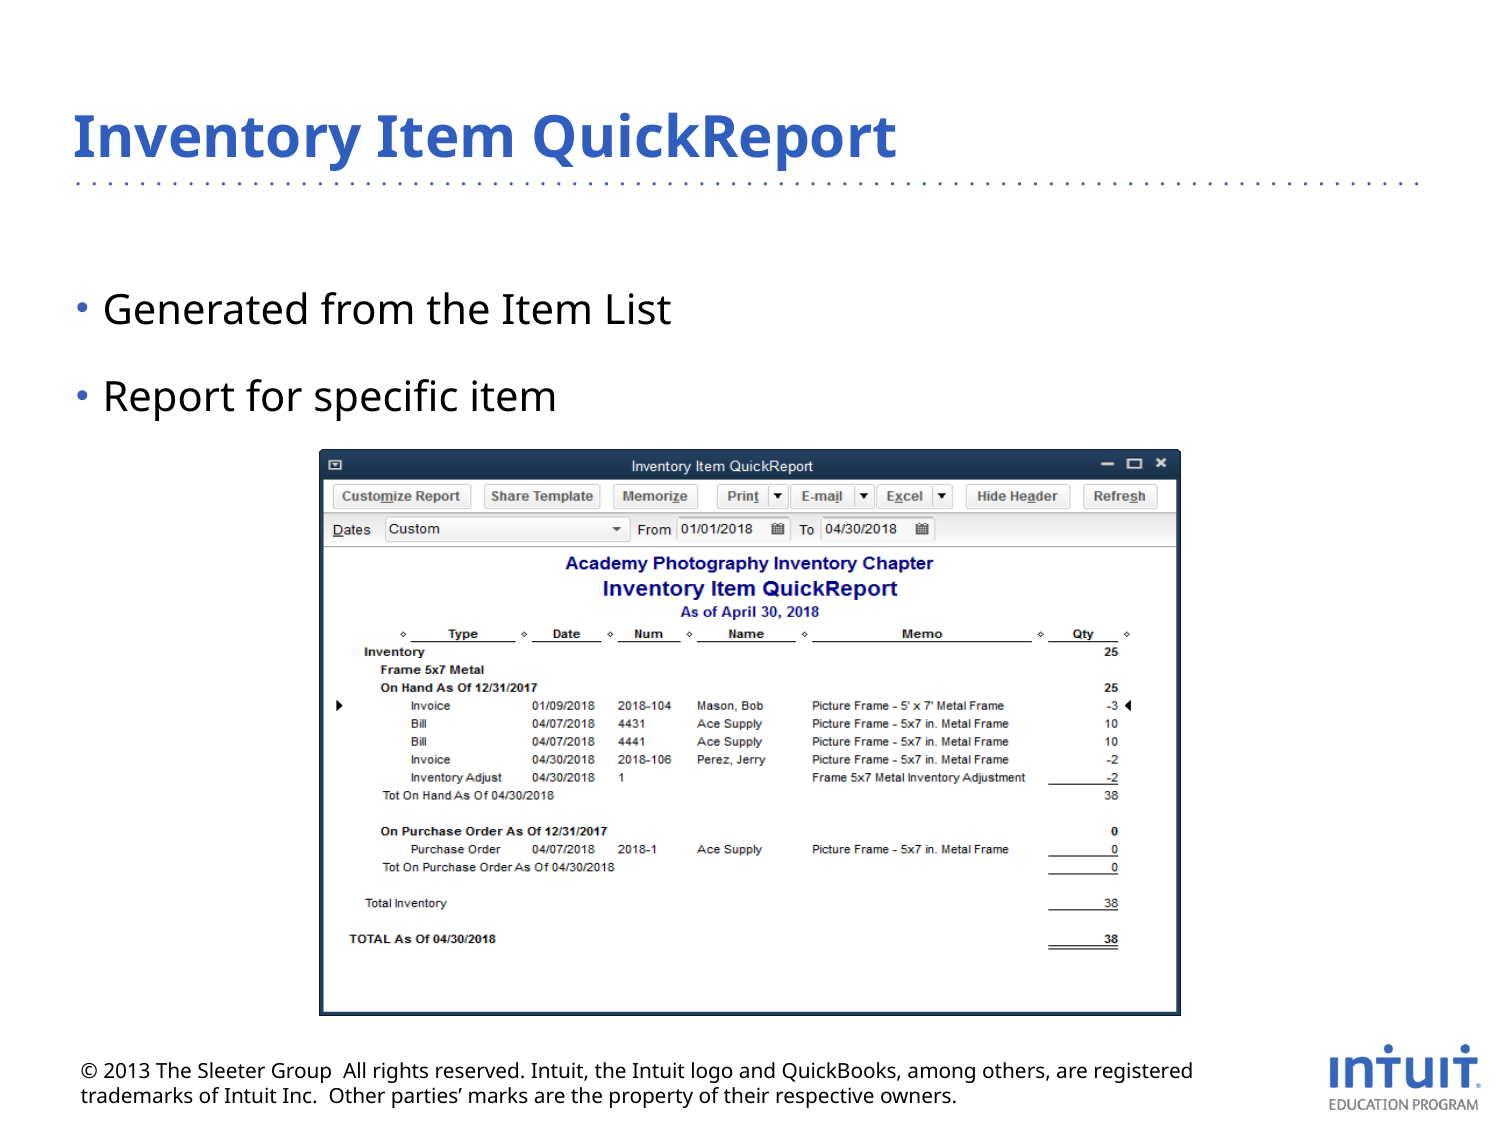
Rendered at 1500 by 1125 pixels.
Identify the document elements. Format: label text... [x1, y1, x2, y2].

picture [1325, 1039, 1485, 1116]
picture [319, 449, 1181, 1016]
list Generated from the Item List Report for specific item [75, 275, 1413, 1018]
title Inventory Item QuickReport [73, 62, 1424, 169]
